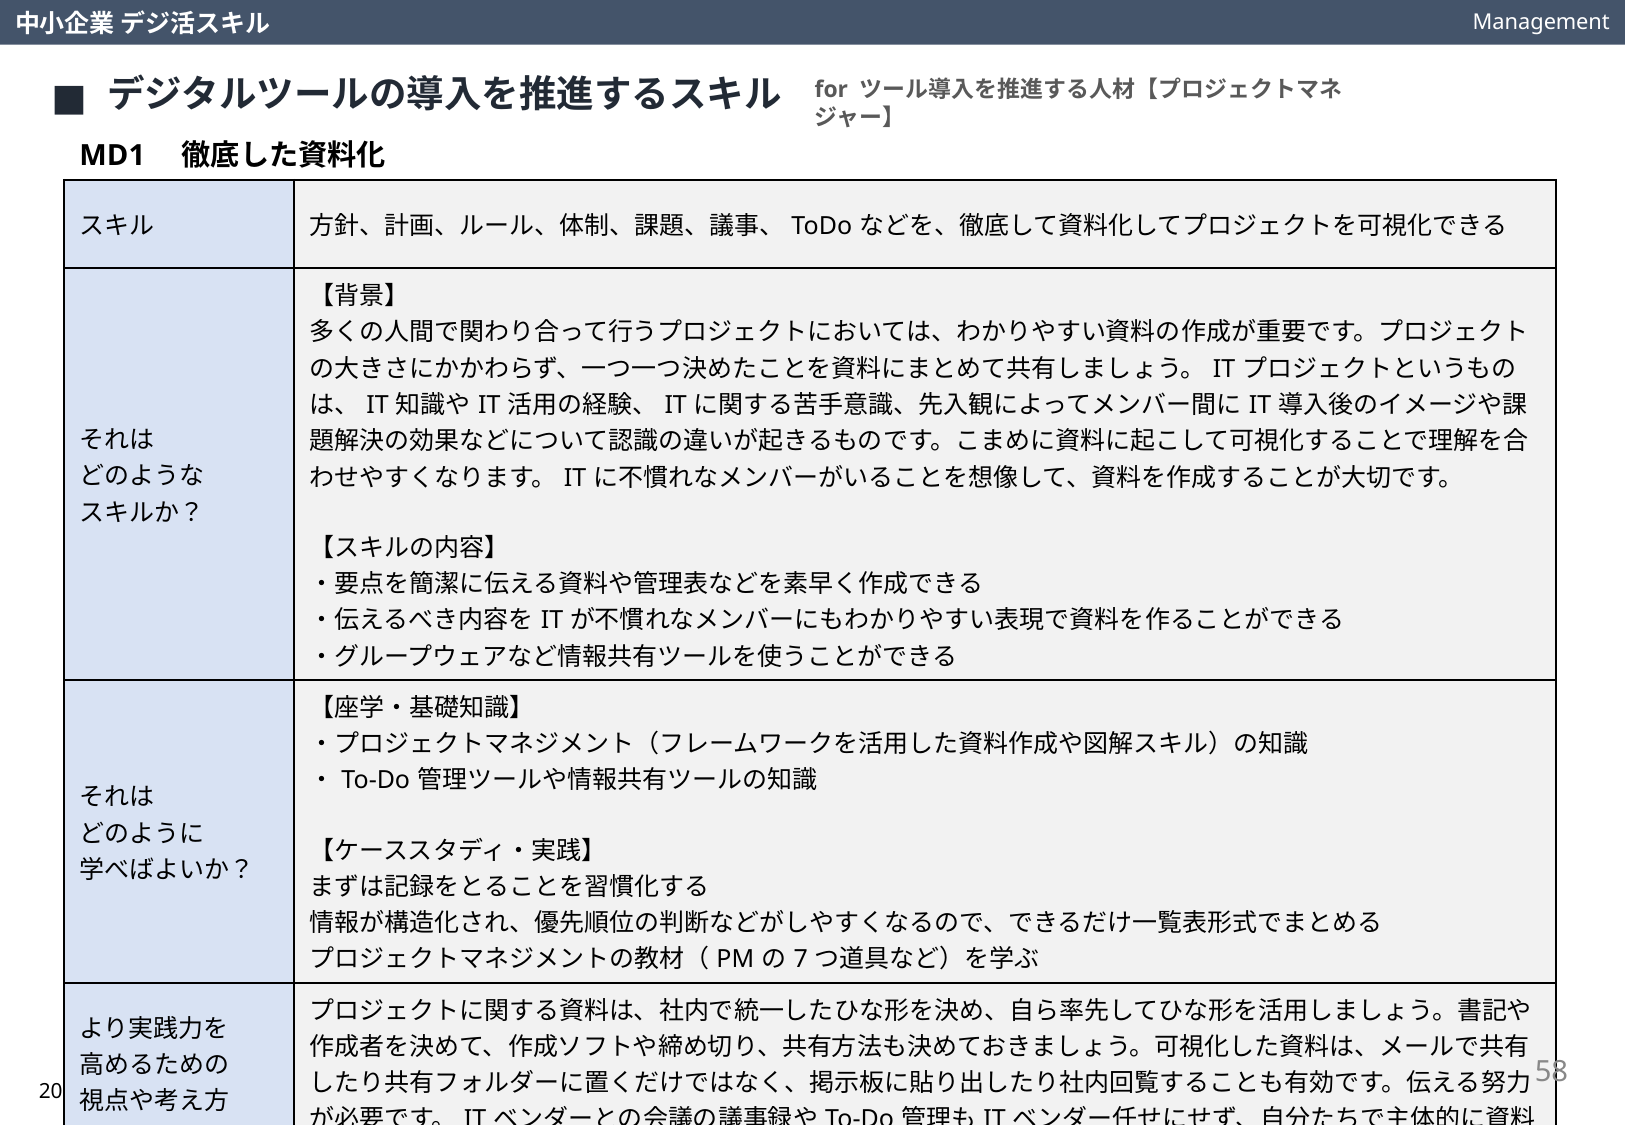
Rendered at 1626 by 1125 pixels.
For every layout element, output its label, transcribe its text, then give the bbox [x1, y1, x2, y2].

text_box Management [1438, 0, 1625, 42]
table_header 方針、計画、ルール、体制、課題、議事、ToDoなどを、徹底して資料化してプロジェクトを可視化できる [295, 181, 1555, 267]
text_box MD1 徹底した資料化 [64, 128, 1561, 179]
table_cell それは どのように 学べばよいか？ [65, 681, 293, 982]
table_cell それは どのような スキルか？ [65, 269, 293, 679]
text_box デジタルツールの導入を推進するスキル [36, 62, 1185, 123]
table_cell 【背景】 多くの人間で関わり合って行うプロジェクトにおいては、わかりやすい資料の作成が重要です。プロジェクトの大きさにかかわらず、一つ一つ決めたことを資料にまとめて共有しましょう。ITプロジェクトというものは、IT知識やIT活用の経験、ITに関する苦手意識、先入観によってメンバー間にIT導入後のイメージや課題解決の効果などについて認識の違いが起きるものです。こまめに資料に起こして可視化することで理解を合わせやすくなります。ITに不慣れなメンバーがいることを想像して、資料を作成することが大切です。 【スキルの内容】 ・要点を簡潔に伝える資料や管理表などを素早く作成できる ・伝えるべき内容をITが不慣れなメンバーにもわかりやすい表現で資料を作ることができる ・グループウェアなど情報共有ツールを使うことができる [295, 269, 1555, 679]
table_cell より実践力を 高めるための 視点や考え方は？ [65, 984, 293, 1125]
text_box for ツール導入を推進する人材【プロジェクトマネジャー】 [799, 67, 1447, 138]
table_header スキル [65, 181, 293, 267]
table_cell プロジェクトに関する資料は、社内で統一したひな形を決め、自ら率先してひな形を活用しましょう。書記や作成者を決めて、作成ソフトや締め切り、共有方法も決めておきましょう。可視化した資料は、メールで共有したり共有フォルダーに置くだけではなく、掲示板に貼り出したり社内回覧することも有効です。伝える努力が必要です。ITベンダーとの会議の議事録やTo-Do管理もITベンダー任せにせず、自分たちで主体的に資料化しましょう。 [295, 984, 1555, 1125]
table_cell 【座学・基礎知識】 ・プロジェクトマネジメント（フレームワークを活用した資料作成や図解スキル）の知識 ・To-Do管理ツールや情報共有ツールの知識 【ケーススタディ・実践】 まずは記録をとることを習慣化する 情報が構造化され、優先順位の判断などがしやすくなるので、できるだけ一覧表形式でまとめる プロジェクトマネジメントの教材（PMの7つ道具など）を学ぶ [295, 681, 1555, 982]
text_box 中小企業 デジ活スキル [0, 0, 1625, 45]
slide_number 58 [1217, 1042, 1584, 1103]
